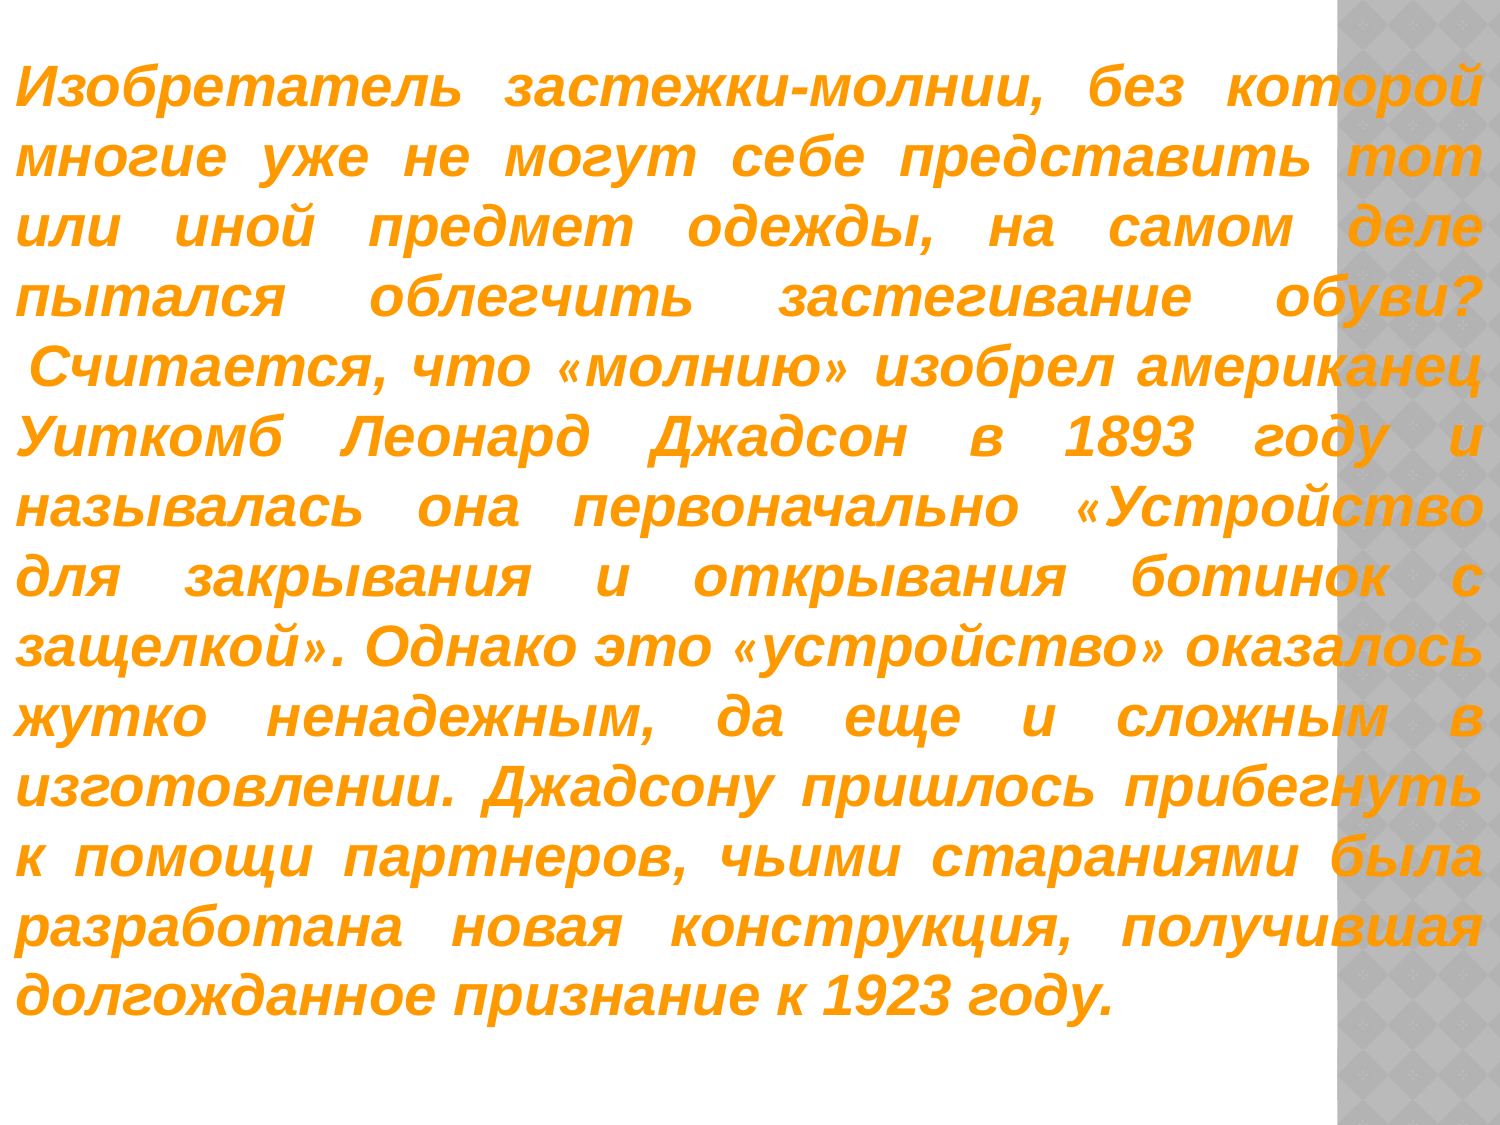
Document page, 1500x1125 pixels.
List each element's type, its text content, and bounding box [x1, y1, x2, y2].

text_box Изобретатель застежки-молнии, без которой многие уже не могут себе представить тот или иной предмет одежды, на самом деле пытался облегчить застегивание обуви? Считается, что «молнию» изобрел американец Уиткомб Леонард Джадсон в 1893 году и называлась она первоначально «Устройство для закрывания и открывания ботинок с защелкой». Однако это «устройство» оказалось жутко ненадежным, да еще и сложным в изготовлении. Джадсону пришлось прибегнуть к помощи партнеров, чьими стараниями была разработана новая конструкция, получившая долгожданное признание к 1923 году. [0, 40, 1500, 1035]
